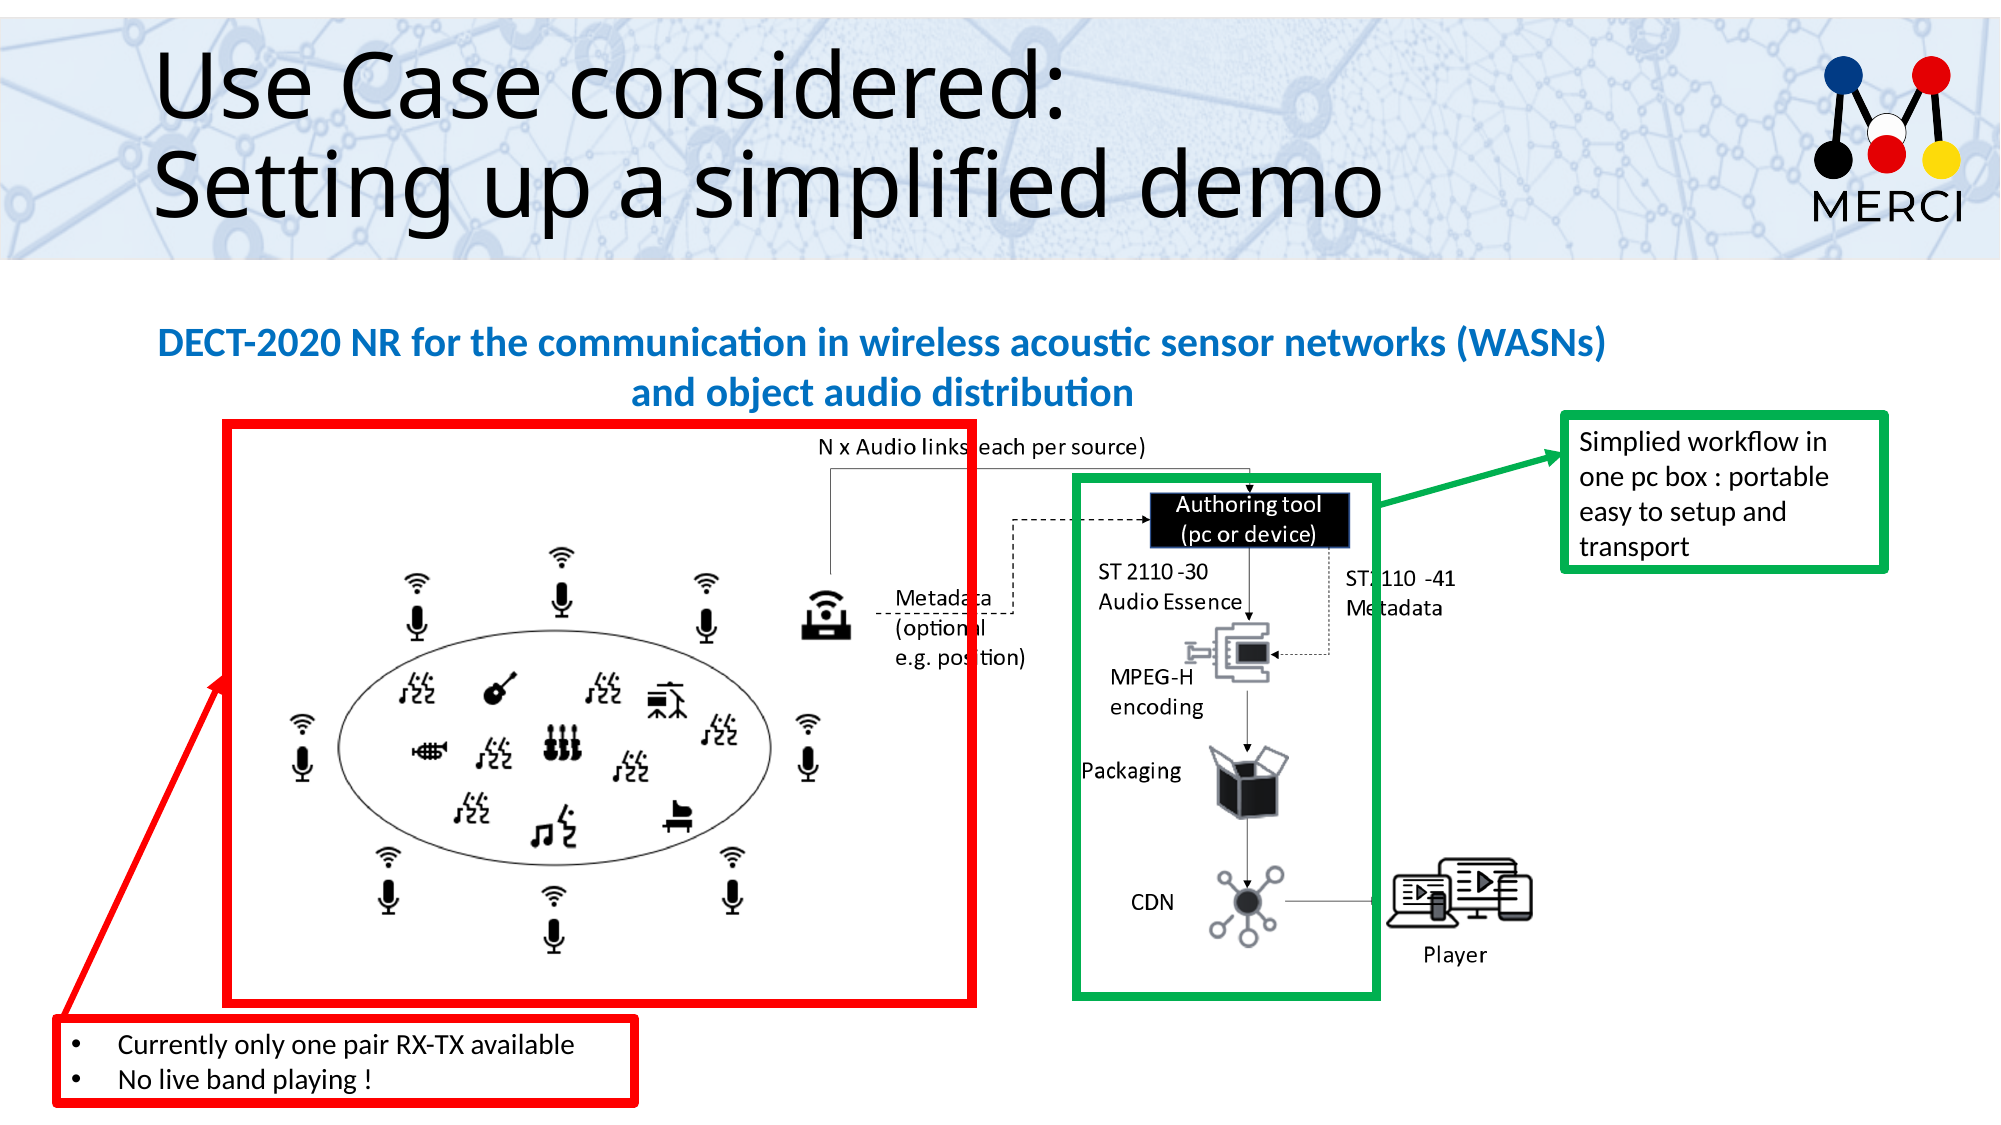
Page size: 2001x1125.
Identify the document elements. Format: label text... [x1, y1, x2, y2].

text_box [1376, 452, 1565, 506]
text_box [62, 674, 224, 1019]
picture [237, 414, 1552, 997]
text_box Currently only one pair RX-TX available No live band playing ! [56, 1018, 635, 1103]
text_box DECT-2020 NR for the communication in wireless acoustic sensor networks (WASNs) and object audio distribution [12, 307, 1763, 423]
picture [1863, 56, 1961, 222]
title Use Case considered: Setting up a simplified demo [137, 29, 1863, 248]
text_box [226, 423, 973, 1004]
text_box Simplied workflow in one pc box : portable easy to setup and transport [1564, 414, 1884, 570]
